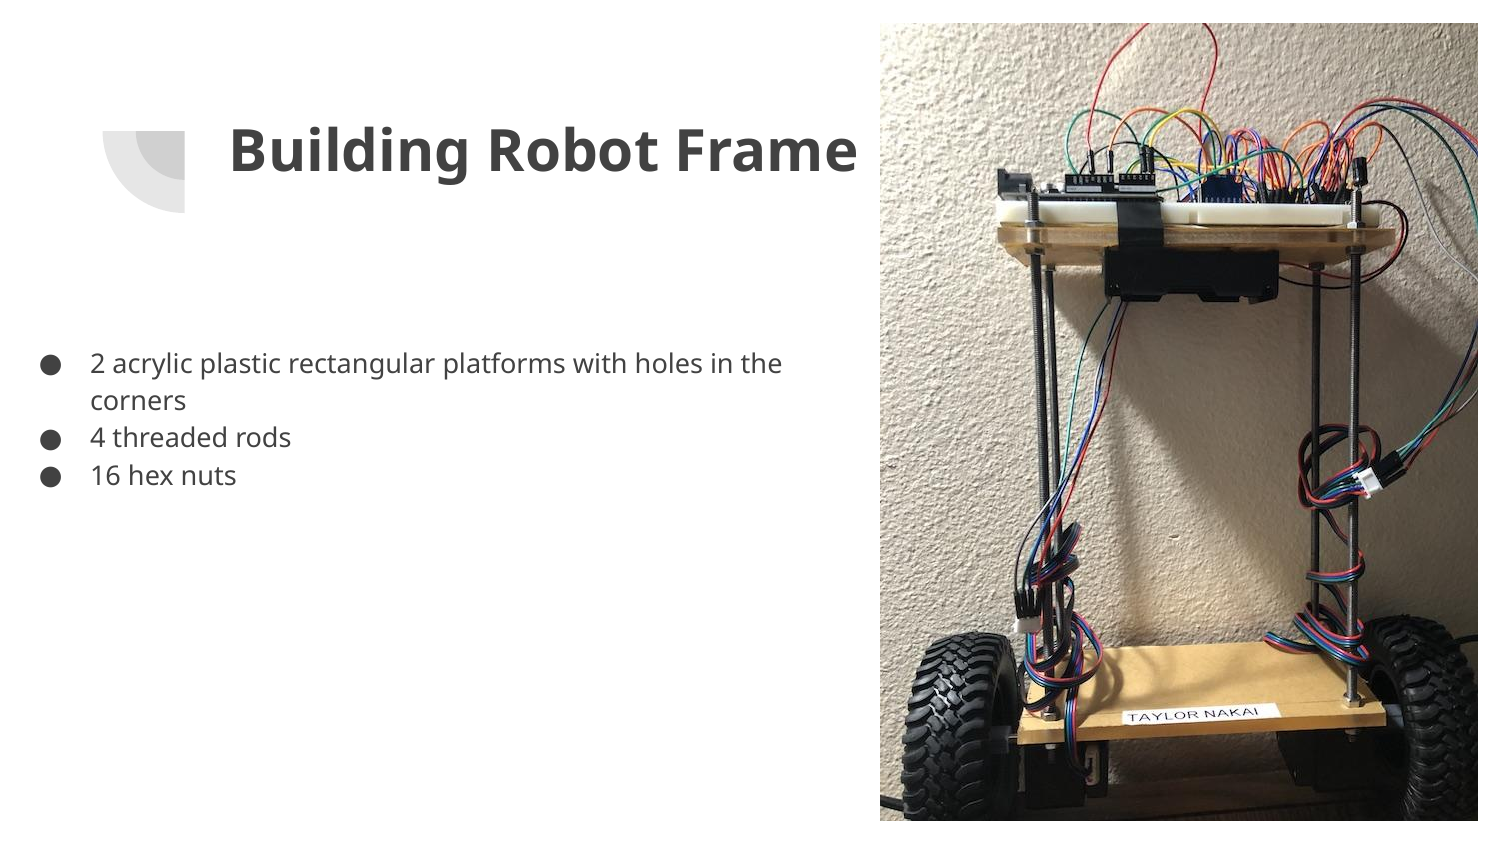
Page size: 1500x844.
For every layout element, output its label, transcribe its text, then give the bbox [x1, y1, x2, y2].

title Building Robot Frame [213, 98, 874, 263]
list 2 acrylic plastic rectangular platforms with holes in the corners 4 threaded rods 16 hex nuts [0, 326, 874, 744]
picture [879, 23, 1478, 821]
